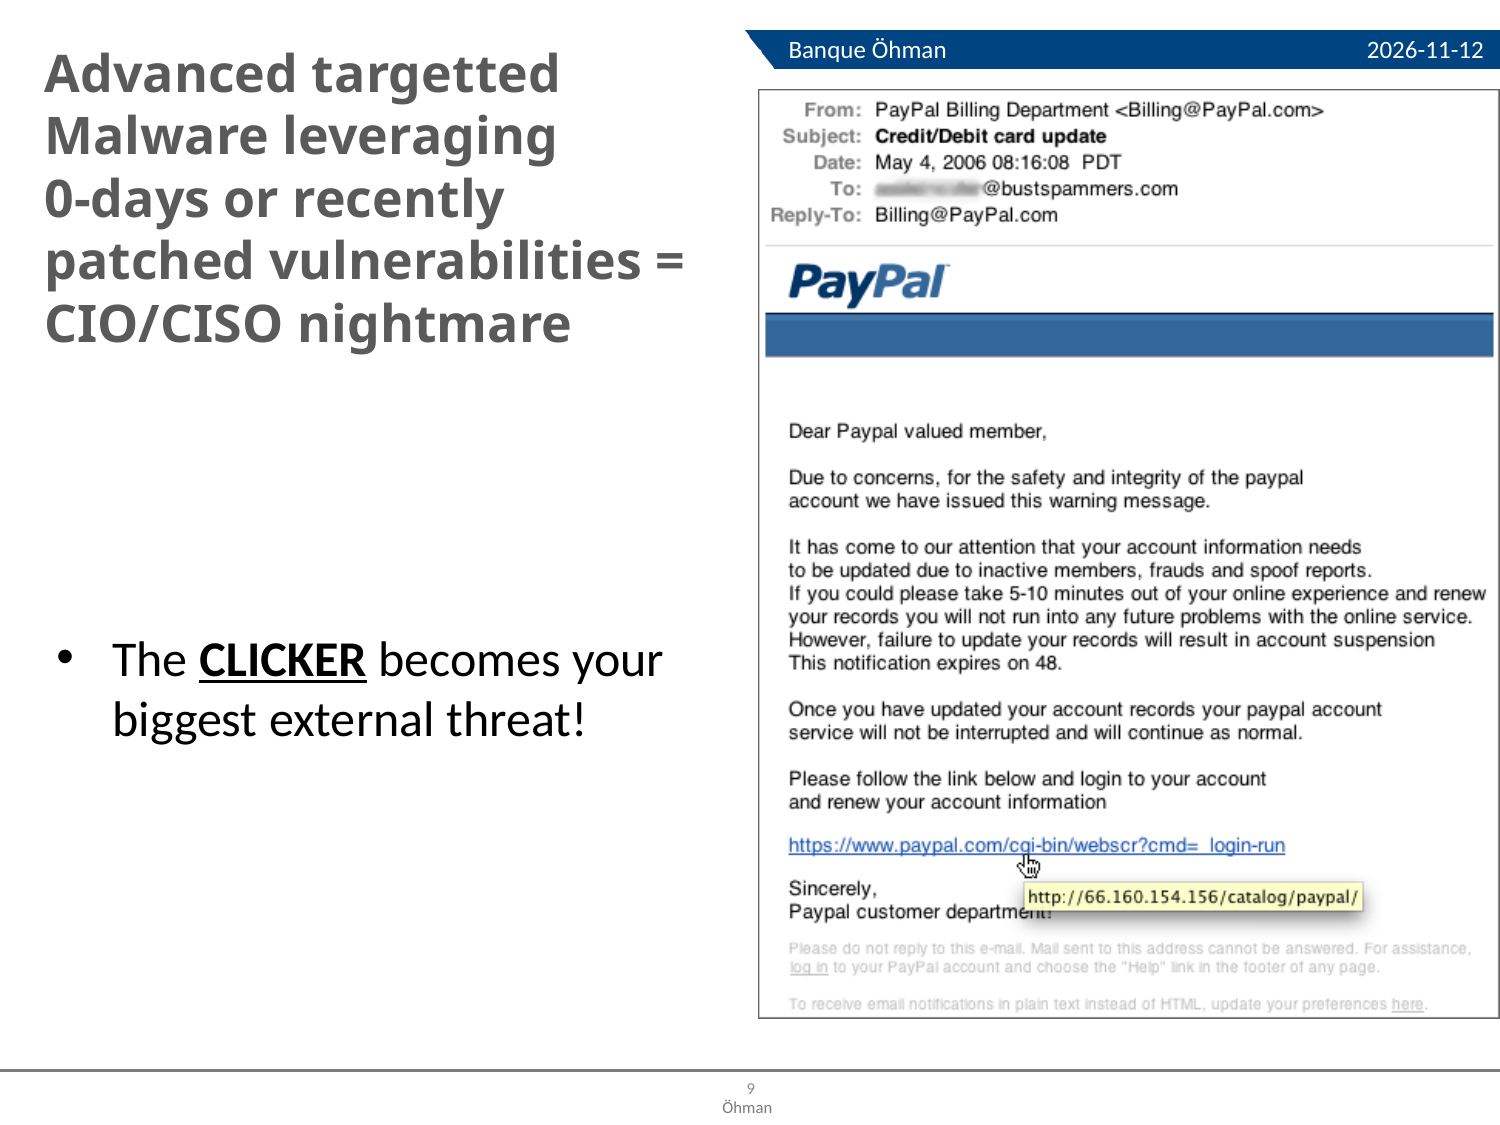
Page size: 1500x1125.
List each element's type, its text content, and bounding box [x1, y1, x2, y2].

picture [757, 89, 1500, 1019]
footer Banque Öhman [773, 19, 1246, 79]
list The CLICKER becomes your biggest external threat! [41, 408, 1424, 1106]
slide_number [1246, 16, 1500, 81]
title Advanced targetted Malware leveraging 0-days or recently patched vulnerabilities = CIO/CISO nightmare [29, 30, 1380, 362]
